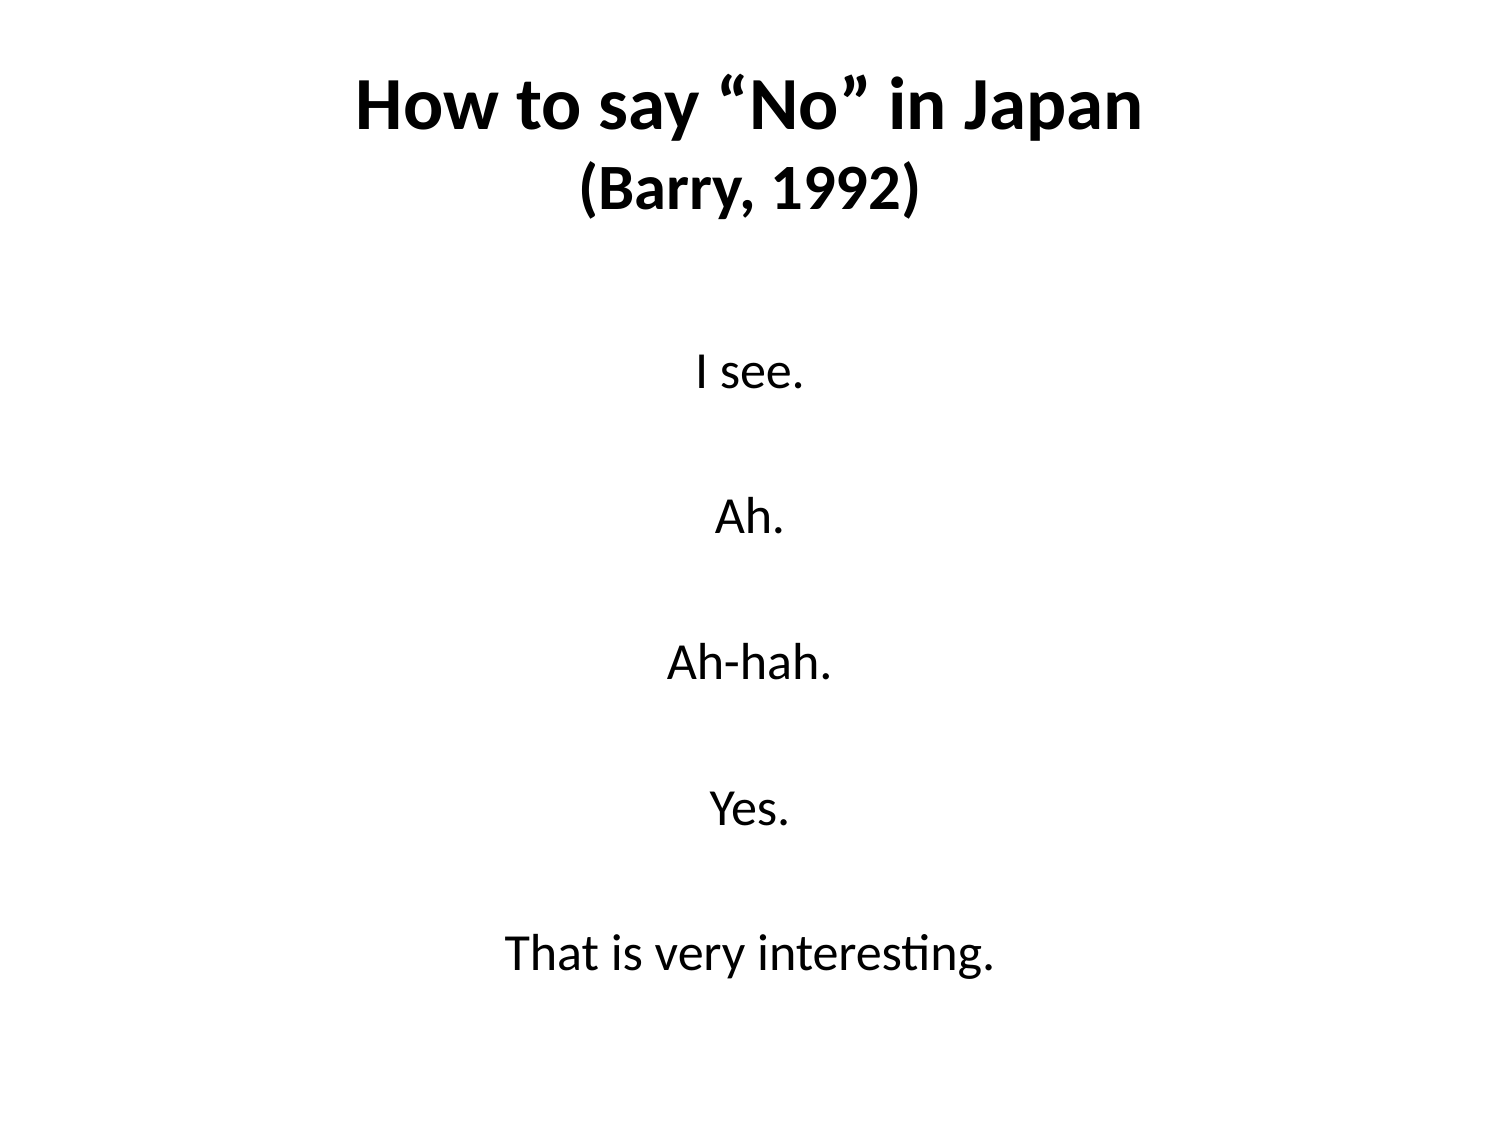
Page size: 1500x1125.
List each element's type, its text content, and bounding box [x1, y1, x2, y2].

list I see. Ah. Ah-hah. Yes. That is very interesting. [75, 328, 1425, 1125]
title How to say “No” in Japan (Barry, 1992) [75, 45, 1425, 233]
